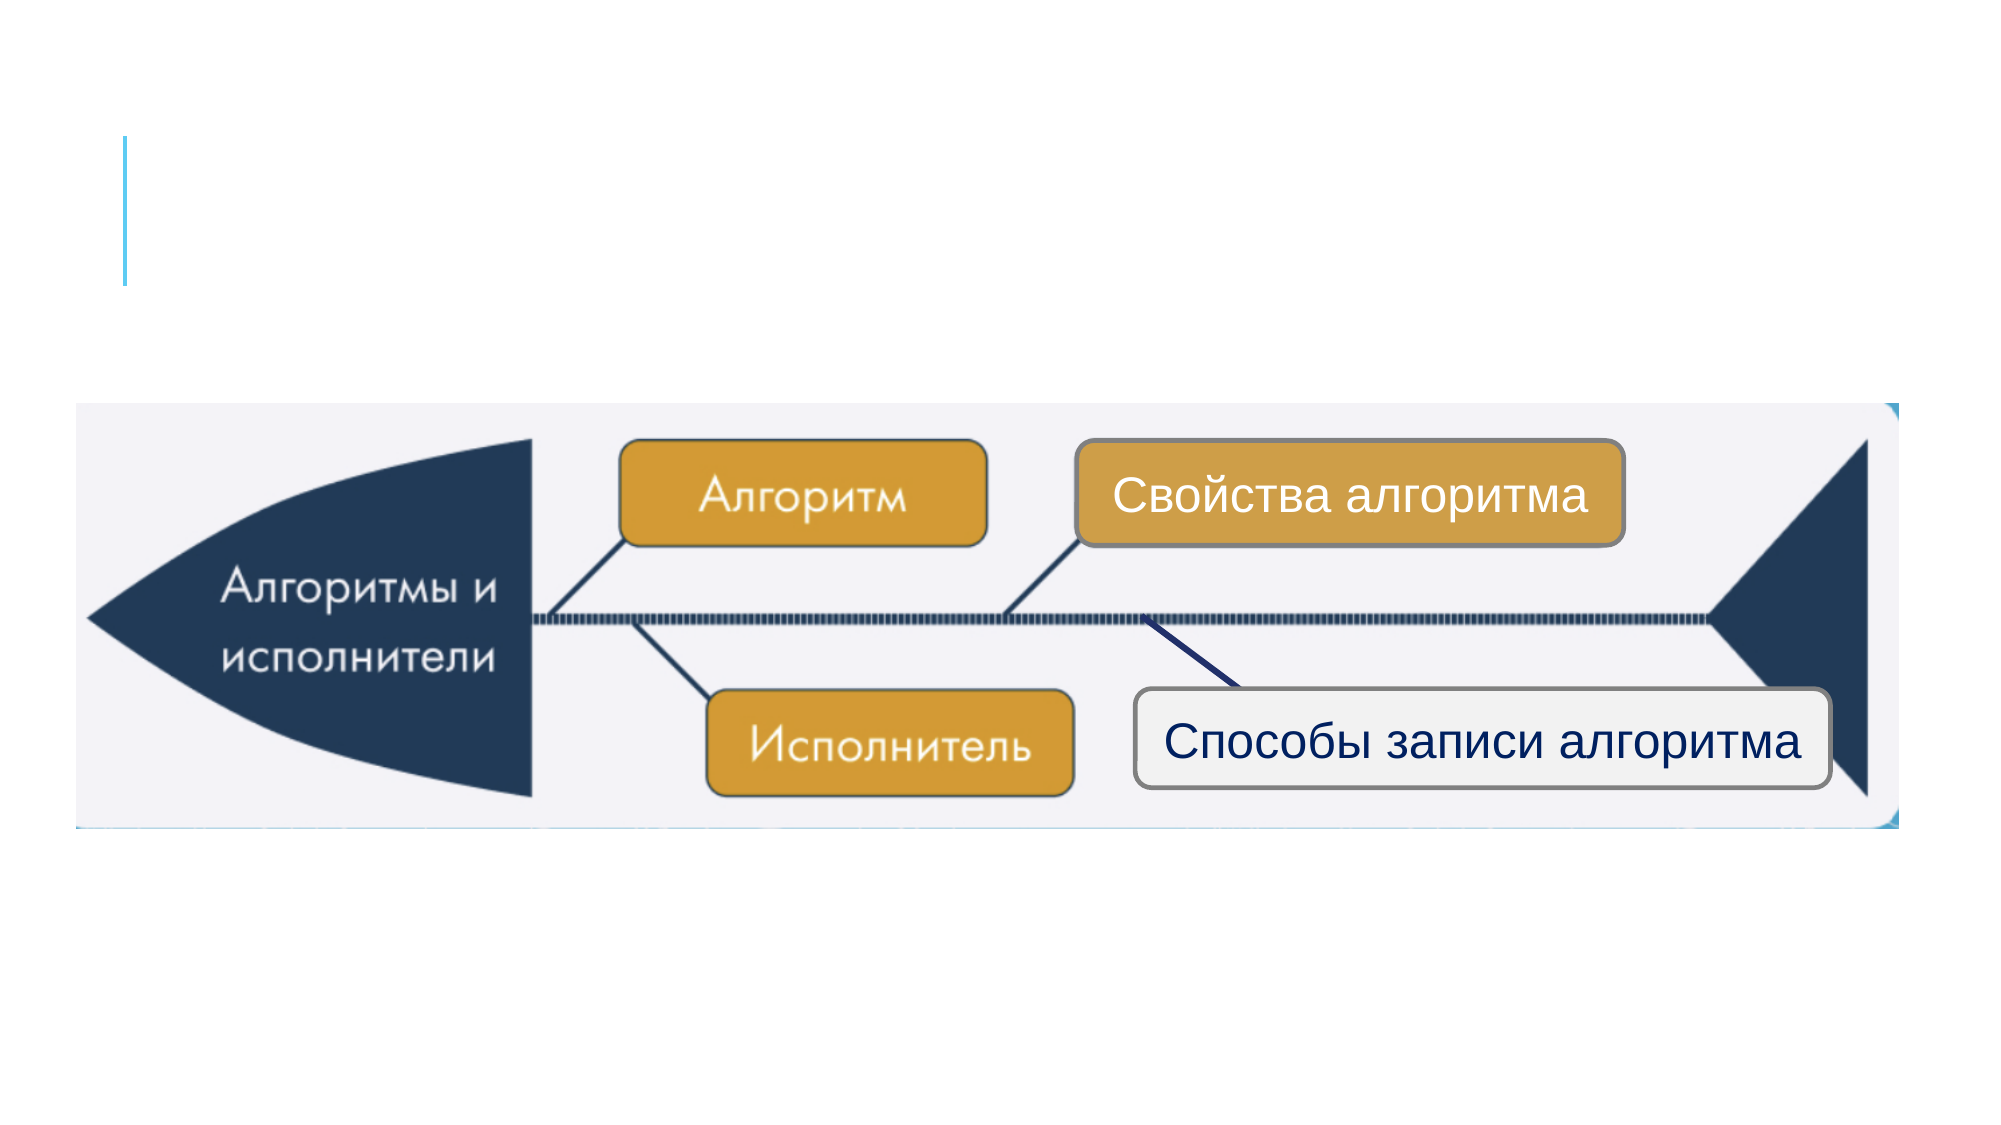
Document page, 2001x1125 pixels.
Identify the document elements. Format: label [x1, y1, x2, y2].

list [76, 402, 1900, 829]
text_box [1141, 615, 1270, 712]
